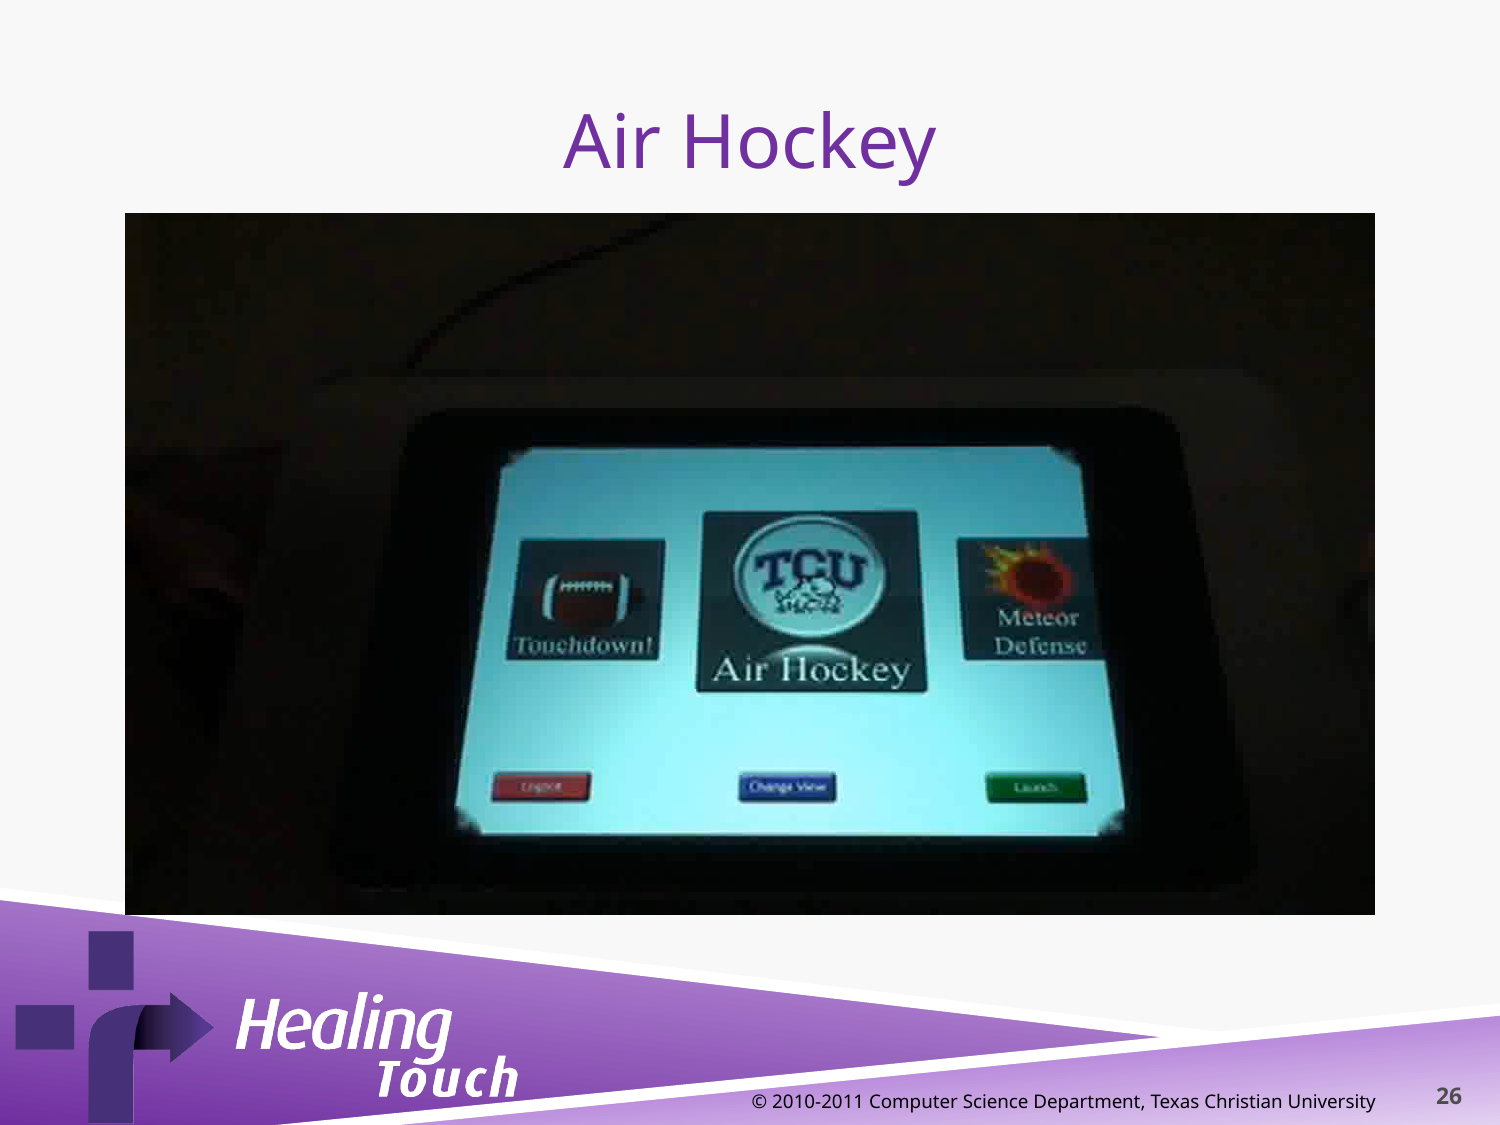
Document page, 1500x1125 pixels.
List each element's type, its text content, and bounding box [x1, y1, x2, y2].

title Air Hockey [112, 45, 1388, 233]
slide_number 26 [1387, 1052, 1463, 1113]
picture [7, 927, 525, 1125]
slide_number © 2010-2011 Computer Science Department, Texas Christian University [737, 1052, 1375, 1113]
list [124, 212, 1376, 917]
